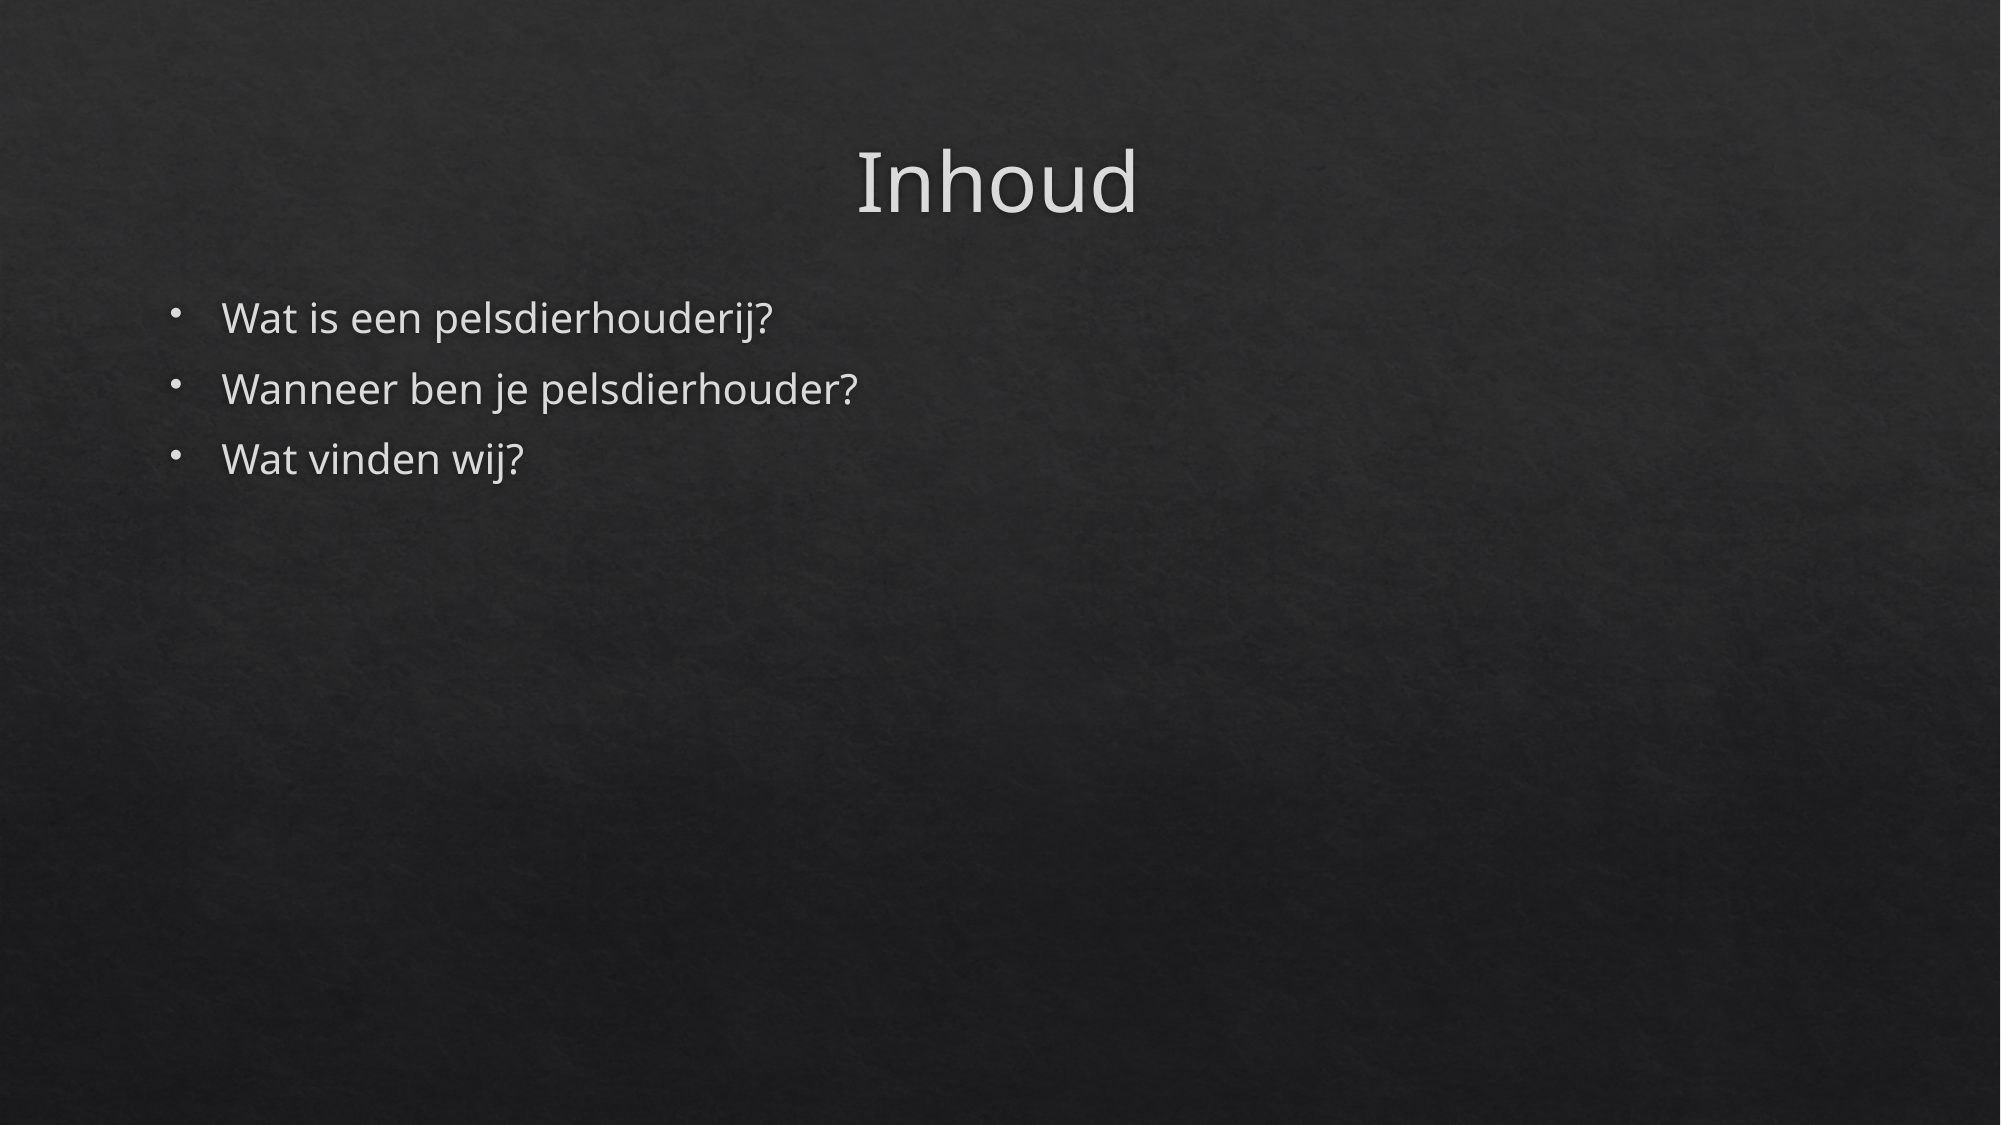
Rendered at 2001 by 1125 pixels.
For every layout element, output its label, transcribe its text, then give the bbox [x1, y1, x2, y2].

title Inhoud [149, 99, 1849, 260]
list Wat is een pelsdierhouderij? Wanneer ben je pelsdierhouder? Wat vinden wij? [149, 284, 1849, 950]
